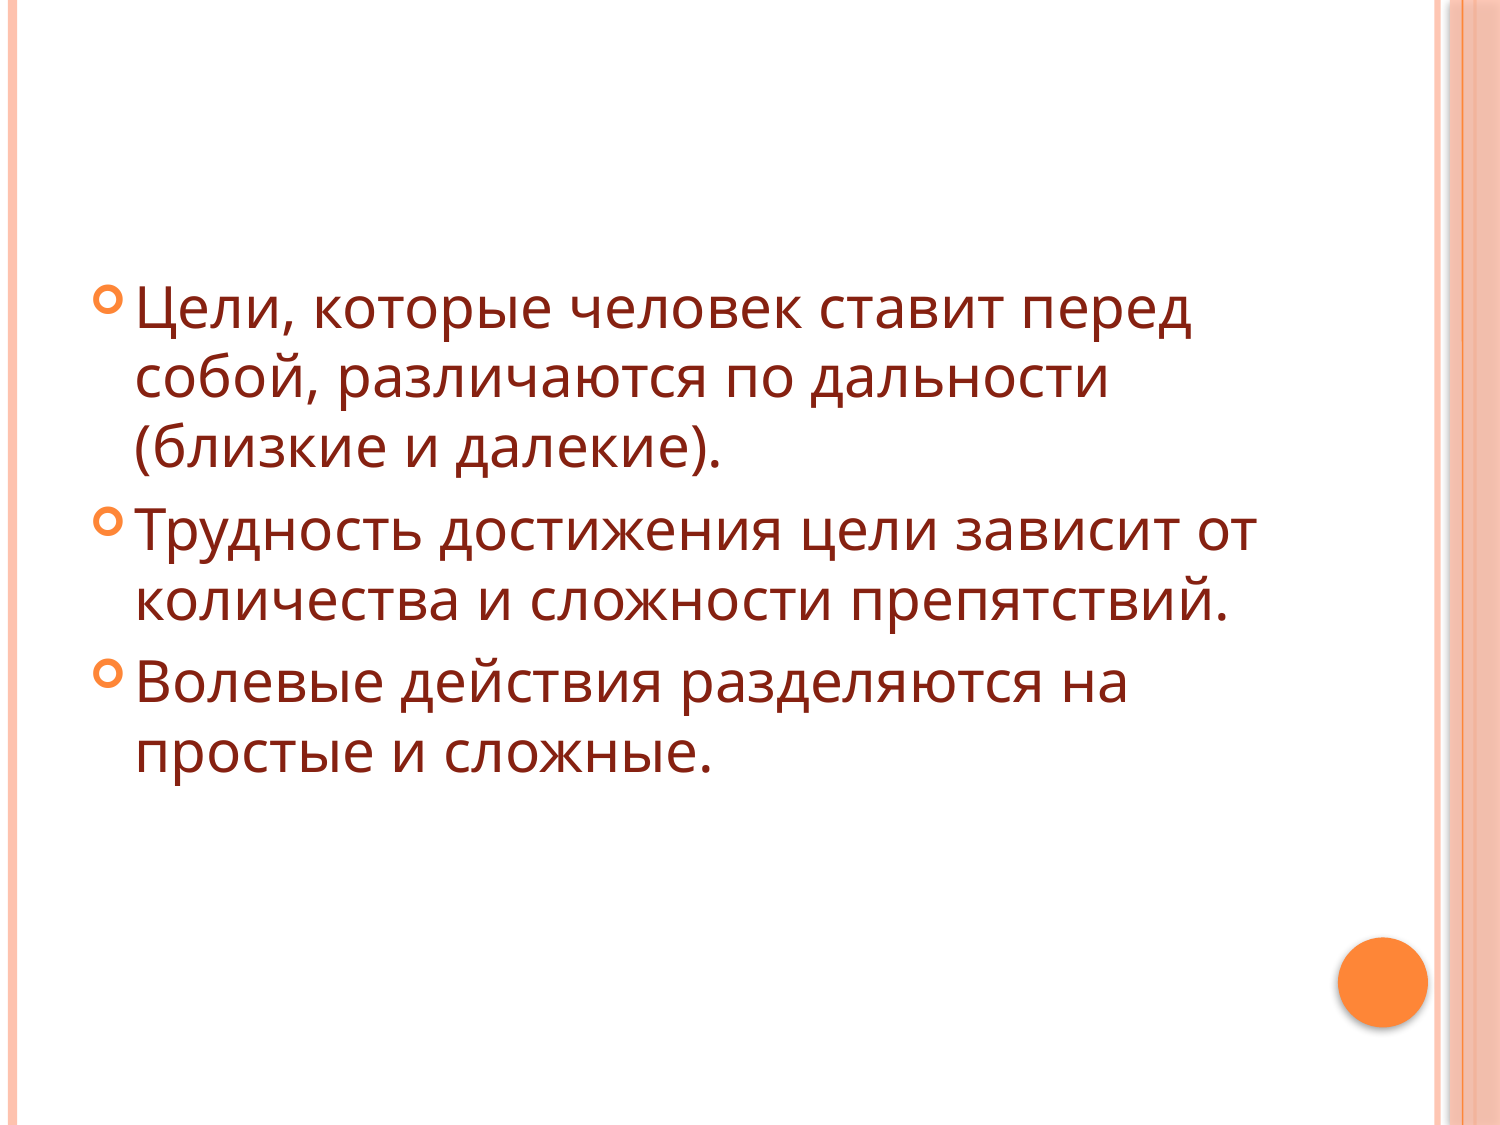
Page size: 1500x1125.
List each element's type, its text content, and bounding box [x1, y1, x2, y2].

list Цели, которые человек ставит перед собой, различаются по дальности (близкие и далекие). Трудность достижения цели зависит от количества и сложности препятствий. Волевые действия разделяются на простые и сложные. [75, 262, 1300, 1062]
